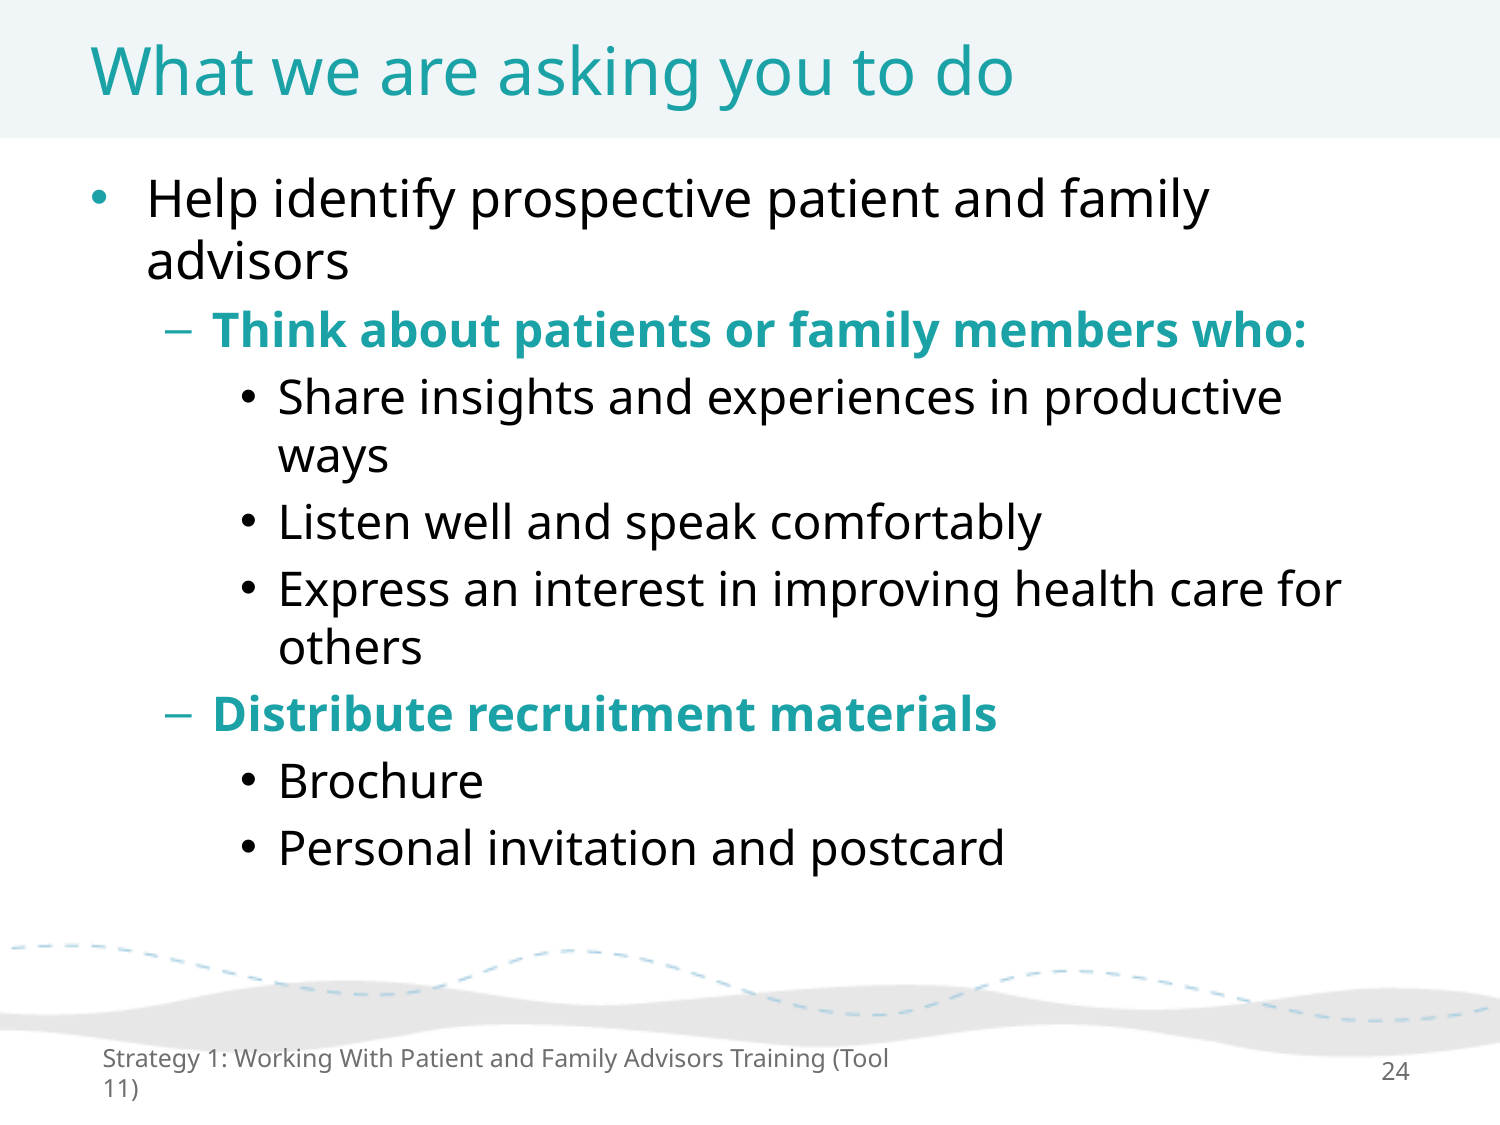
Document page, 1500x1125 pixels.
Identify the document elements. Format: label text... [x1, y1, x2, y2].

picture [0, 0, 1500, 1125]
slide_number 24 [1074, 1042, 1425, 1103]
list Help identify prospective patient and family advisors Think about patients or family members who: Share insights and experiences in productive ways Listen well and speak comfortably Express an interest in improving health care for others Distribute recruitment materials Brochure Personal invitation and postcard [75, 157, 1425, 900]
title What we are asking you to do [75, 0, 1425, 138]
footer Strategy 1: Working With Patient and Family Advisors Training (Tool 11) [87, 1042, 925, 1103]
